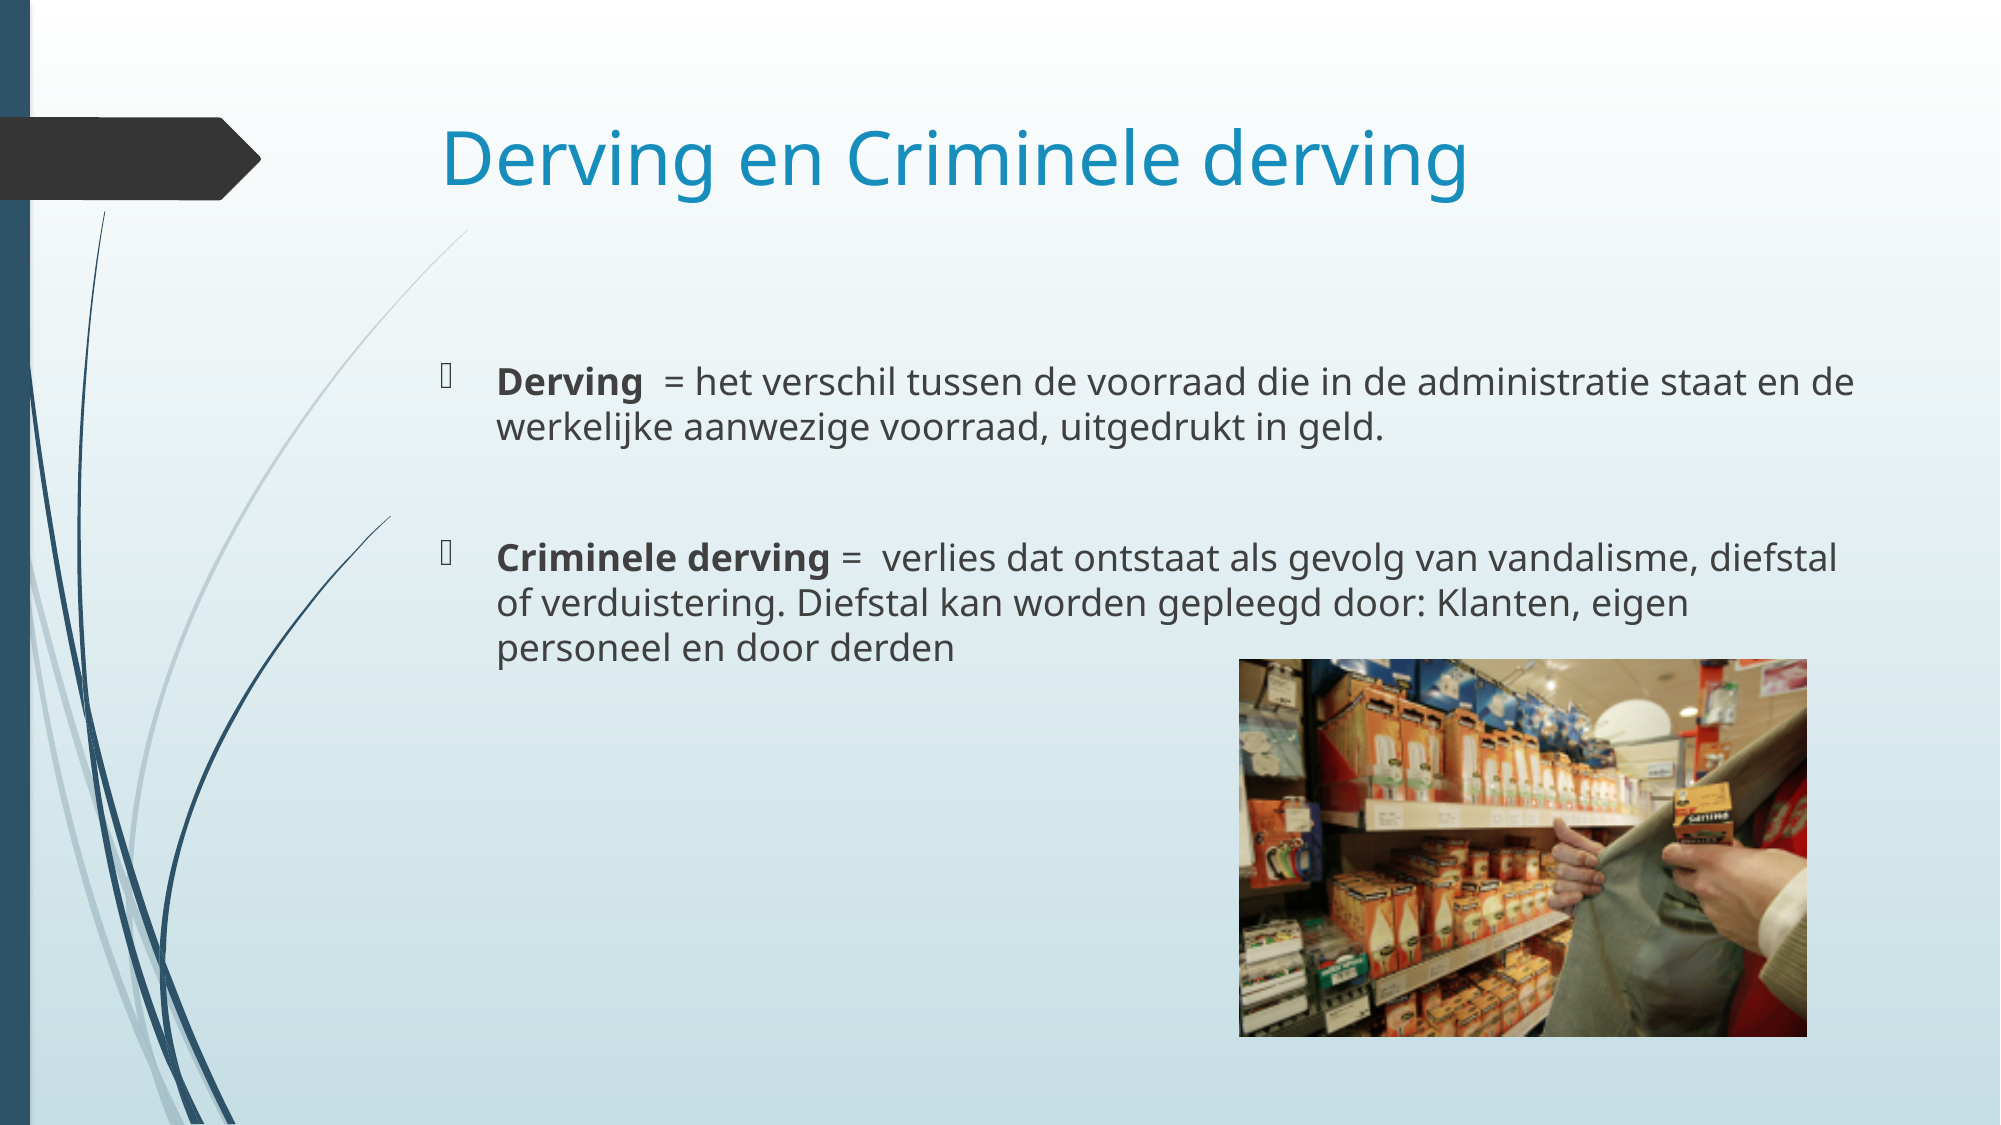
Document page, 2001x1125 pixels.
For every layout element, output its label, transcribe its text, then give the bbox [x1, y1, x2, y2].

list Derving = het verschil tussen de voorraad die in de administratie staat en de werkelijke aanwezige voorraad, uitgedrukt in geld. Criminele derving = verlies dat ontstaat als gevolg van vandalisme, diefstal of verduistering. Diefstal kan worden gepleegd door: Klanten, eigen personeel en door derden [424, 350, 1888, 970]
picture [1239, 659, 1807, 1038]
title Derving en Criminele derving [425, 102, 1888, 313]
